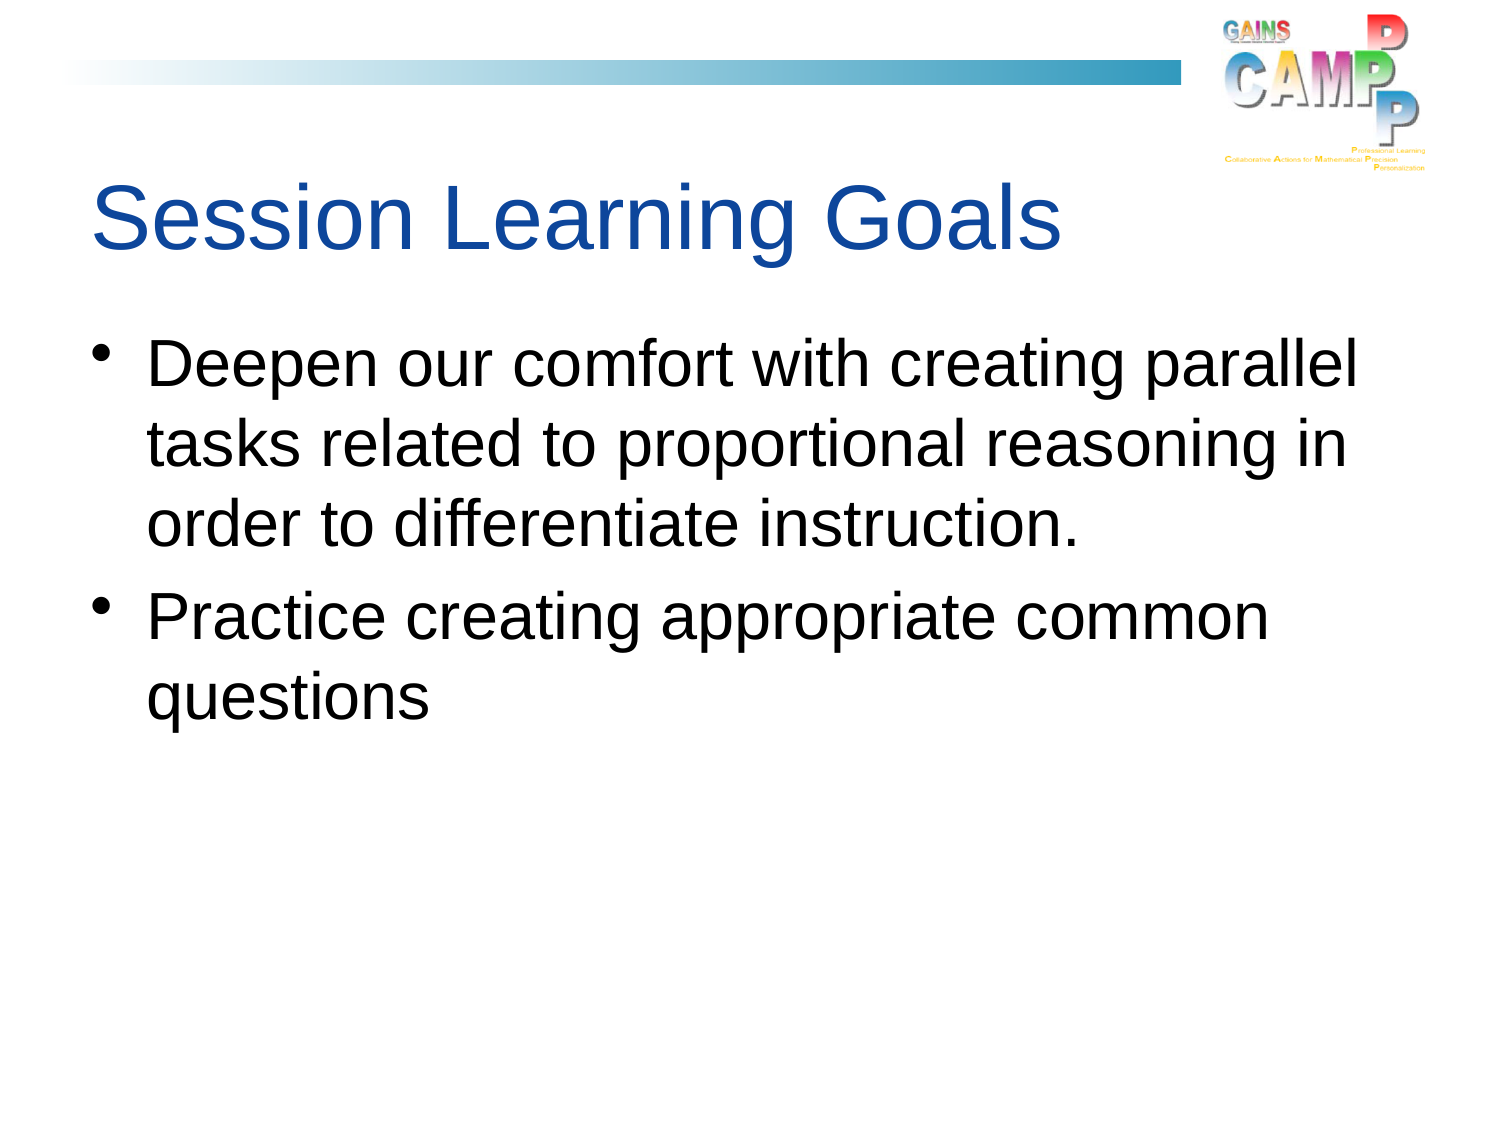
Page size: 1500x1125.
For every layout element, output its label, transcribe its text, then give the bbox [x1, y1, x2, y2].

picture [1204, 0, 1442, 190]
list Deepen our comfort with creating parallel tasks related to proportional reasoning in order to differentiate instruction. Practice creating appropriate common questions [74, 312, 1426, 1088]
title Session Learning Goals [74, 124, 1426, 301]
